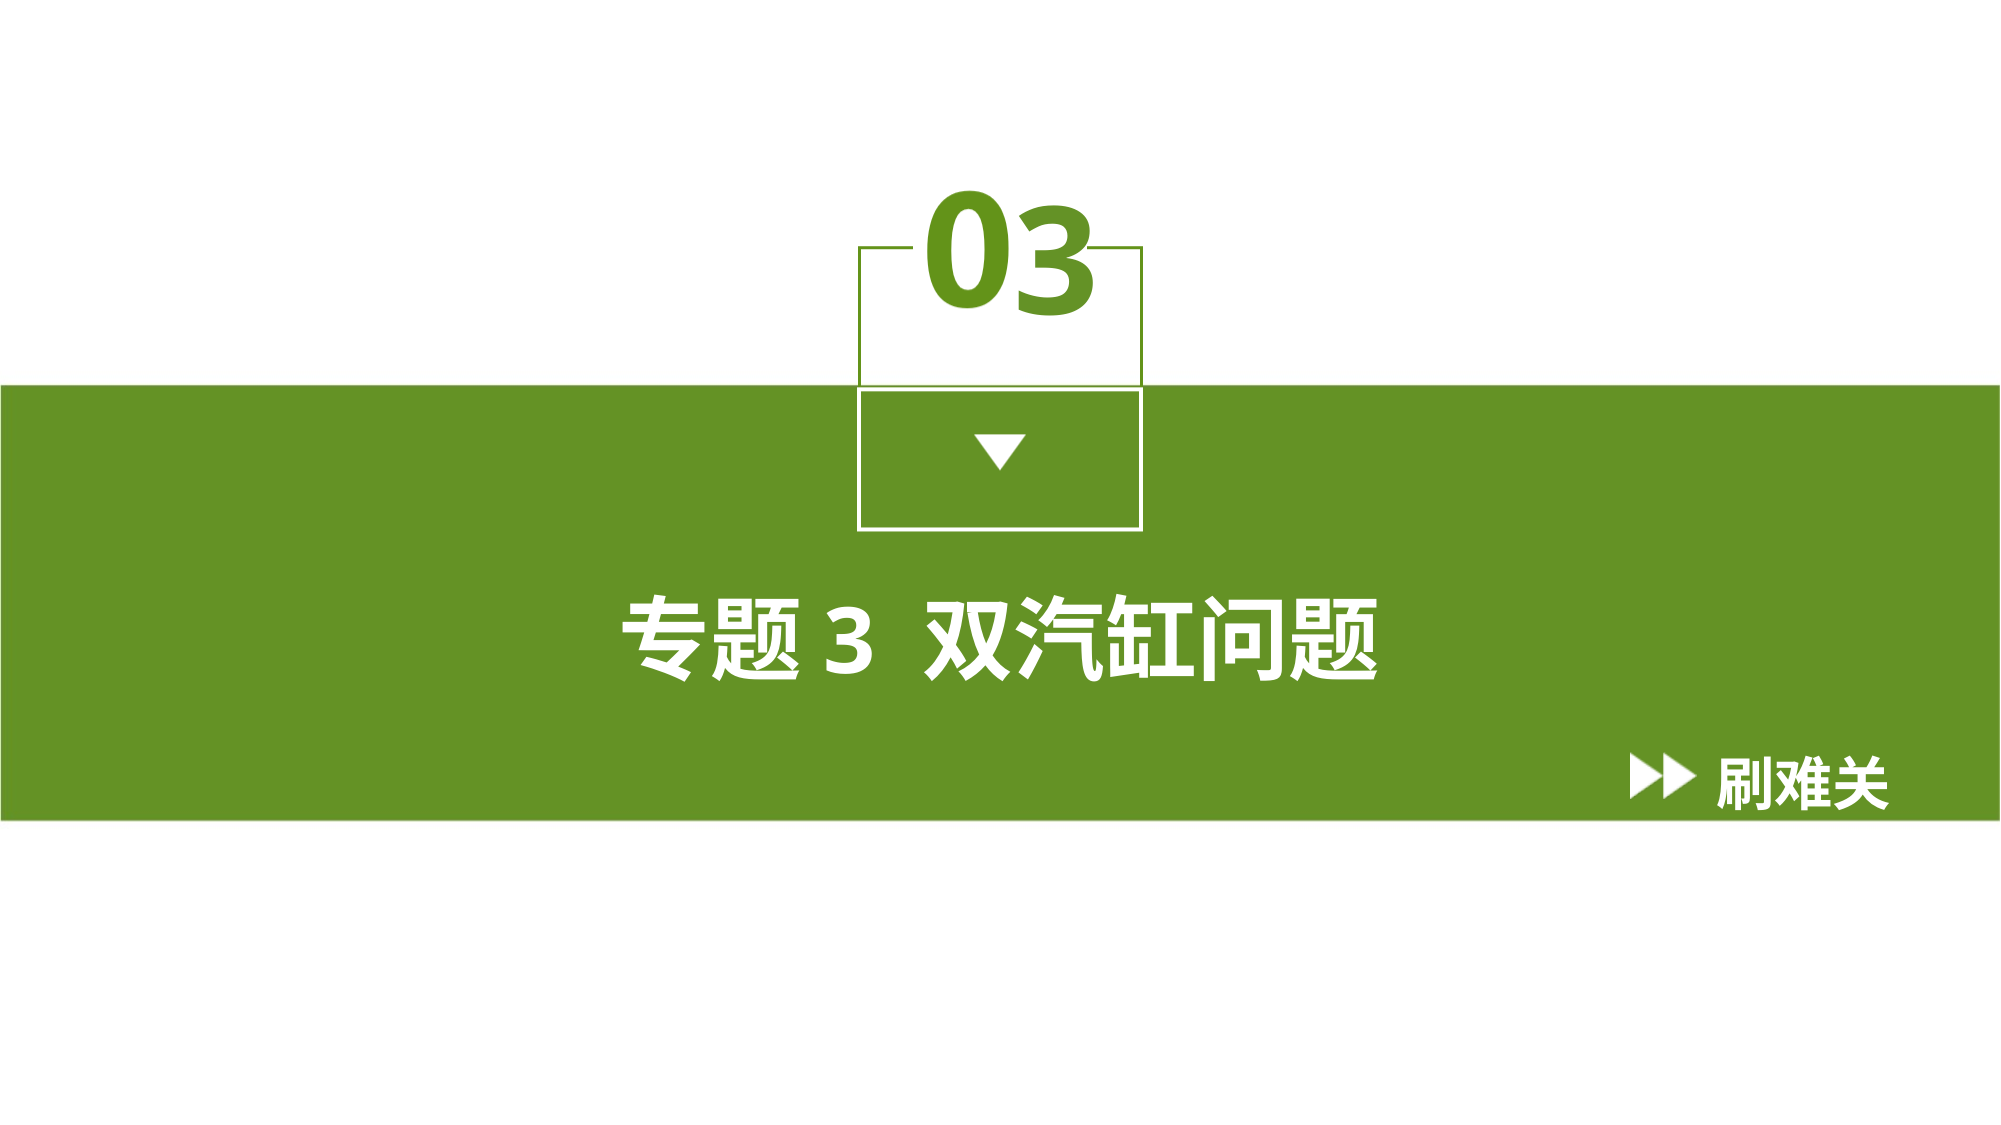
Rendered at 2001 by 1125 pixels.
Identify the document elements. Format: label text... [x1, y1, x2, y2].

picture [0, 699, 2000, 1125]
text_box 专题3 双汽缸问题 [0, 572, 2000, 699]
text_box 3 [1013, 156, 1173, 353]
picture [0, 0, 2000, 572]
text_box 刷难关 [1715, 718, 1997, 812]
